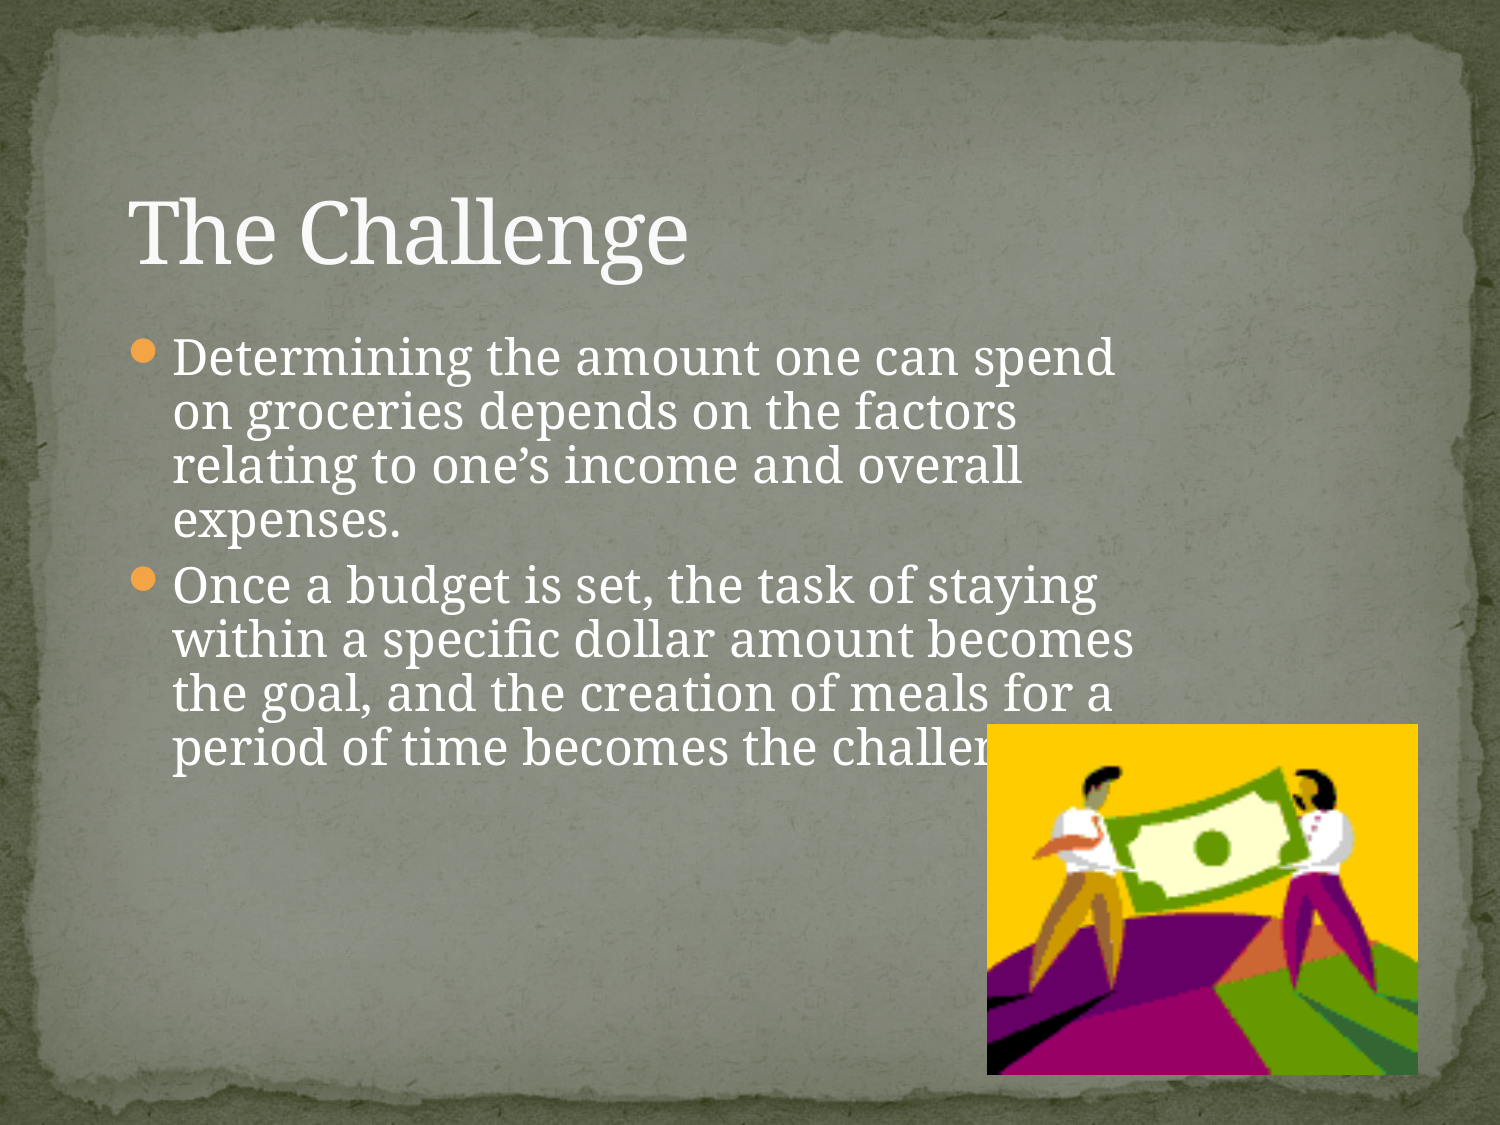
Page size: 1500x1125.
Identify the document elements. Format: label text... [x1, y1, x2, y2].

title The Challenge [112, 49, 1388, 290]
list Determining the amount one can spend on groceries depends on the factors relating to one’s income and overall expenses. Once a budget is set, the task of staying within a specific dollar amount becomes the goal, and the creation of meals for a period of time becomes the challenge [112, 324, 1188, 1000]
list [989, 726, 1417, 1075]
